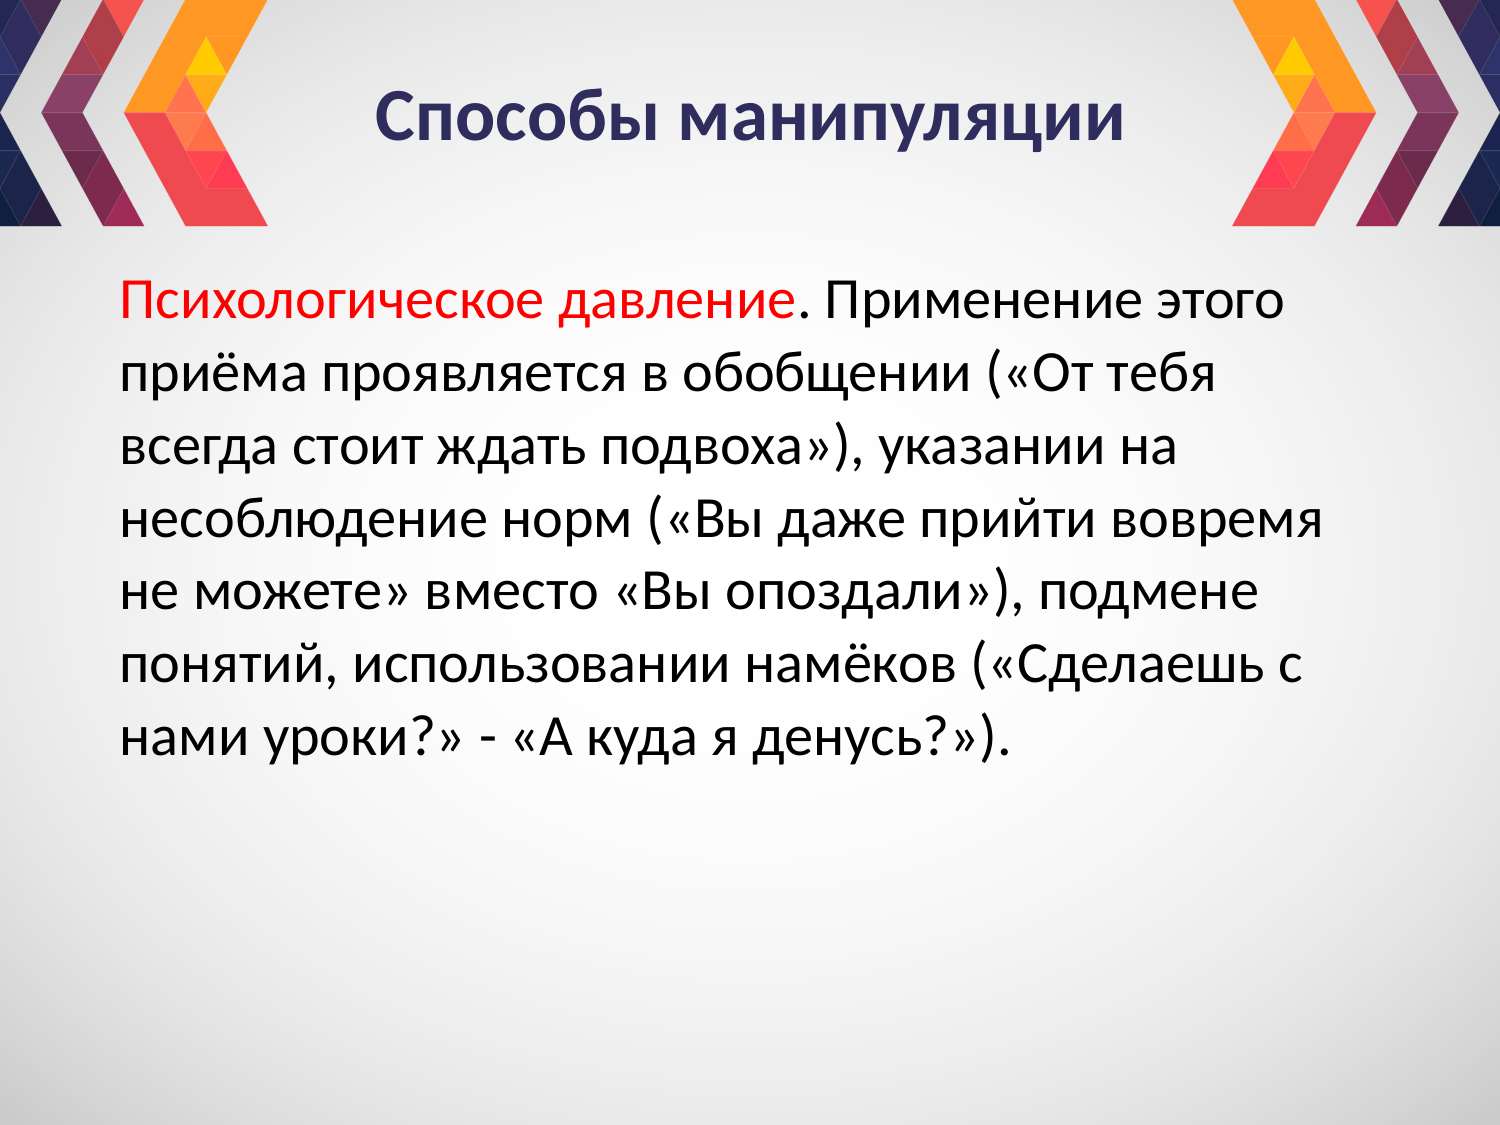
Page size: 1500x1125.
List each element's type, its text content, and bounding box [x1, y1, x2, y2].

picture [0, 0, 1500, 1125]
list Психологическое давление. Применение этого приёма проявляется в обобщении («От тебя всегда стоит ждать подвоха»), указании на несоблюдение норм («Вы даже прийти вовремя не можете» вместо «Вы опоздали»), подмене понятий, использовании намёков («Сделаешь с нами уроки?» - «А куда я денусь?»). [104, 249, 1399, 1045]
title Способы манипуляции [209, 59, 1293, 173]
